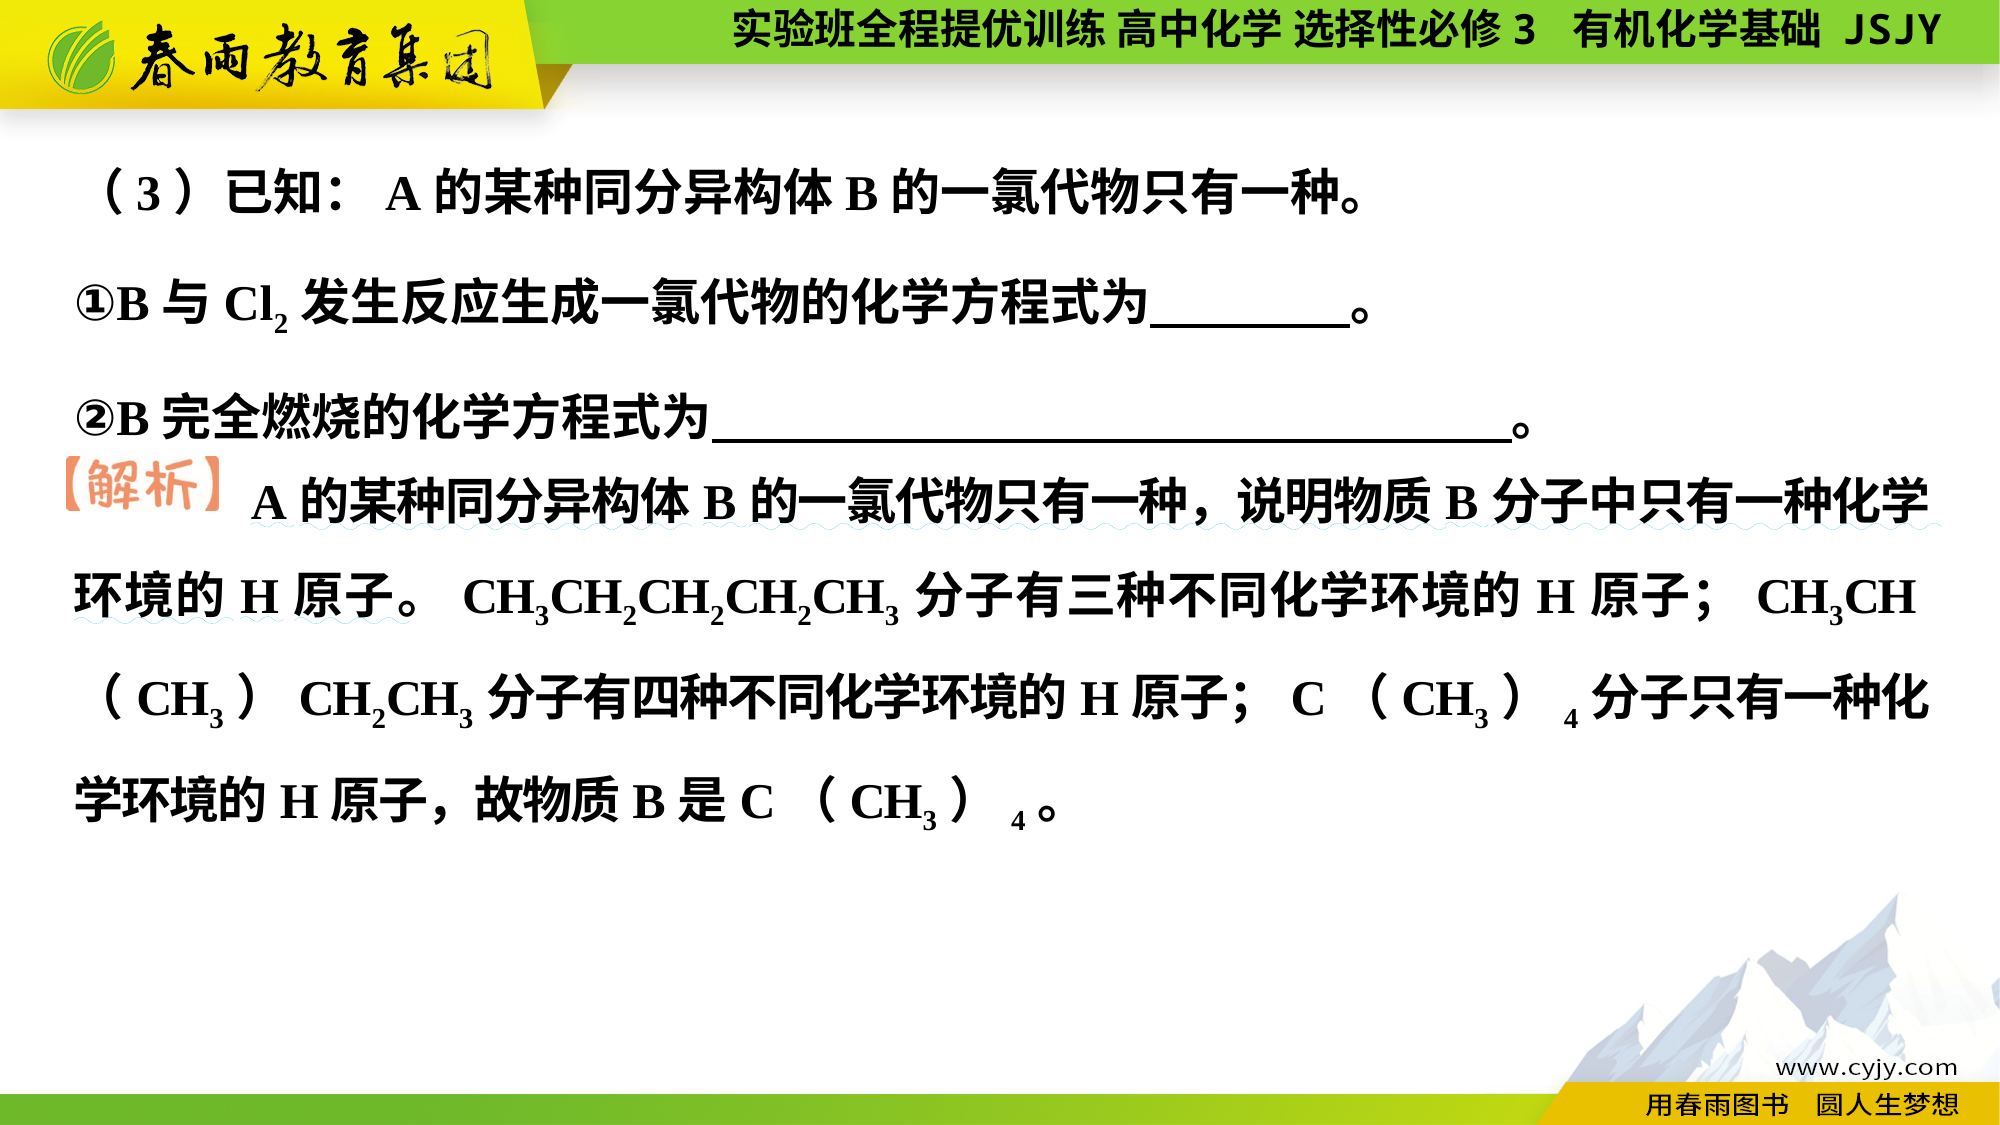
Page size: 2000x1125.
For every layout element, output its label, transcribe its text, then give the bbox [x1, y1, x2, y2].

list （3）已知：A的某种同分异构体B的一氯代物只有一种。 ①B与Cl2发生反应生成一氯代物的化学方程式为 。 ②B完全燃烧的化学方程式为 。 [59, 122, 1944, 431]
picture [0, 0, 2000, 1125]
text_box A的某种同分异构体B的一氯代物只有一种，说明物质B分子中只有一种化学环境的H原子。CH3CH2CH2CH2CH3分子有三种不同化学环境的H原子；CH3CH（CH3）CH2CH3分子有四种不同化学环境的H原子；C（CH3）4分子只有一种化学环境的H原子，故物质B是C（CH3）4。 [59, 431, 1944, 844]
